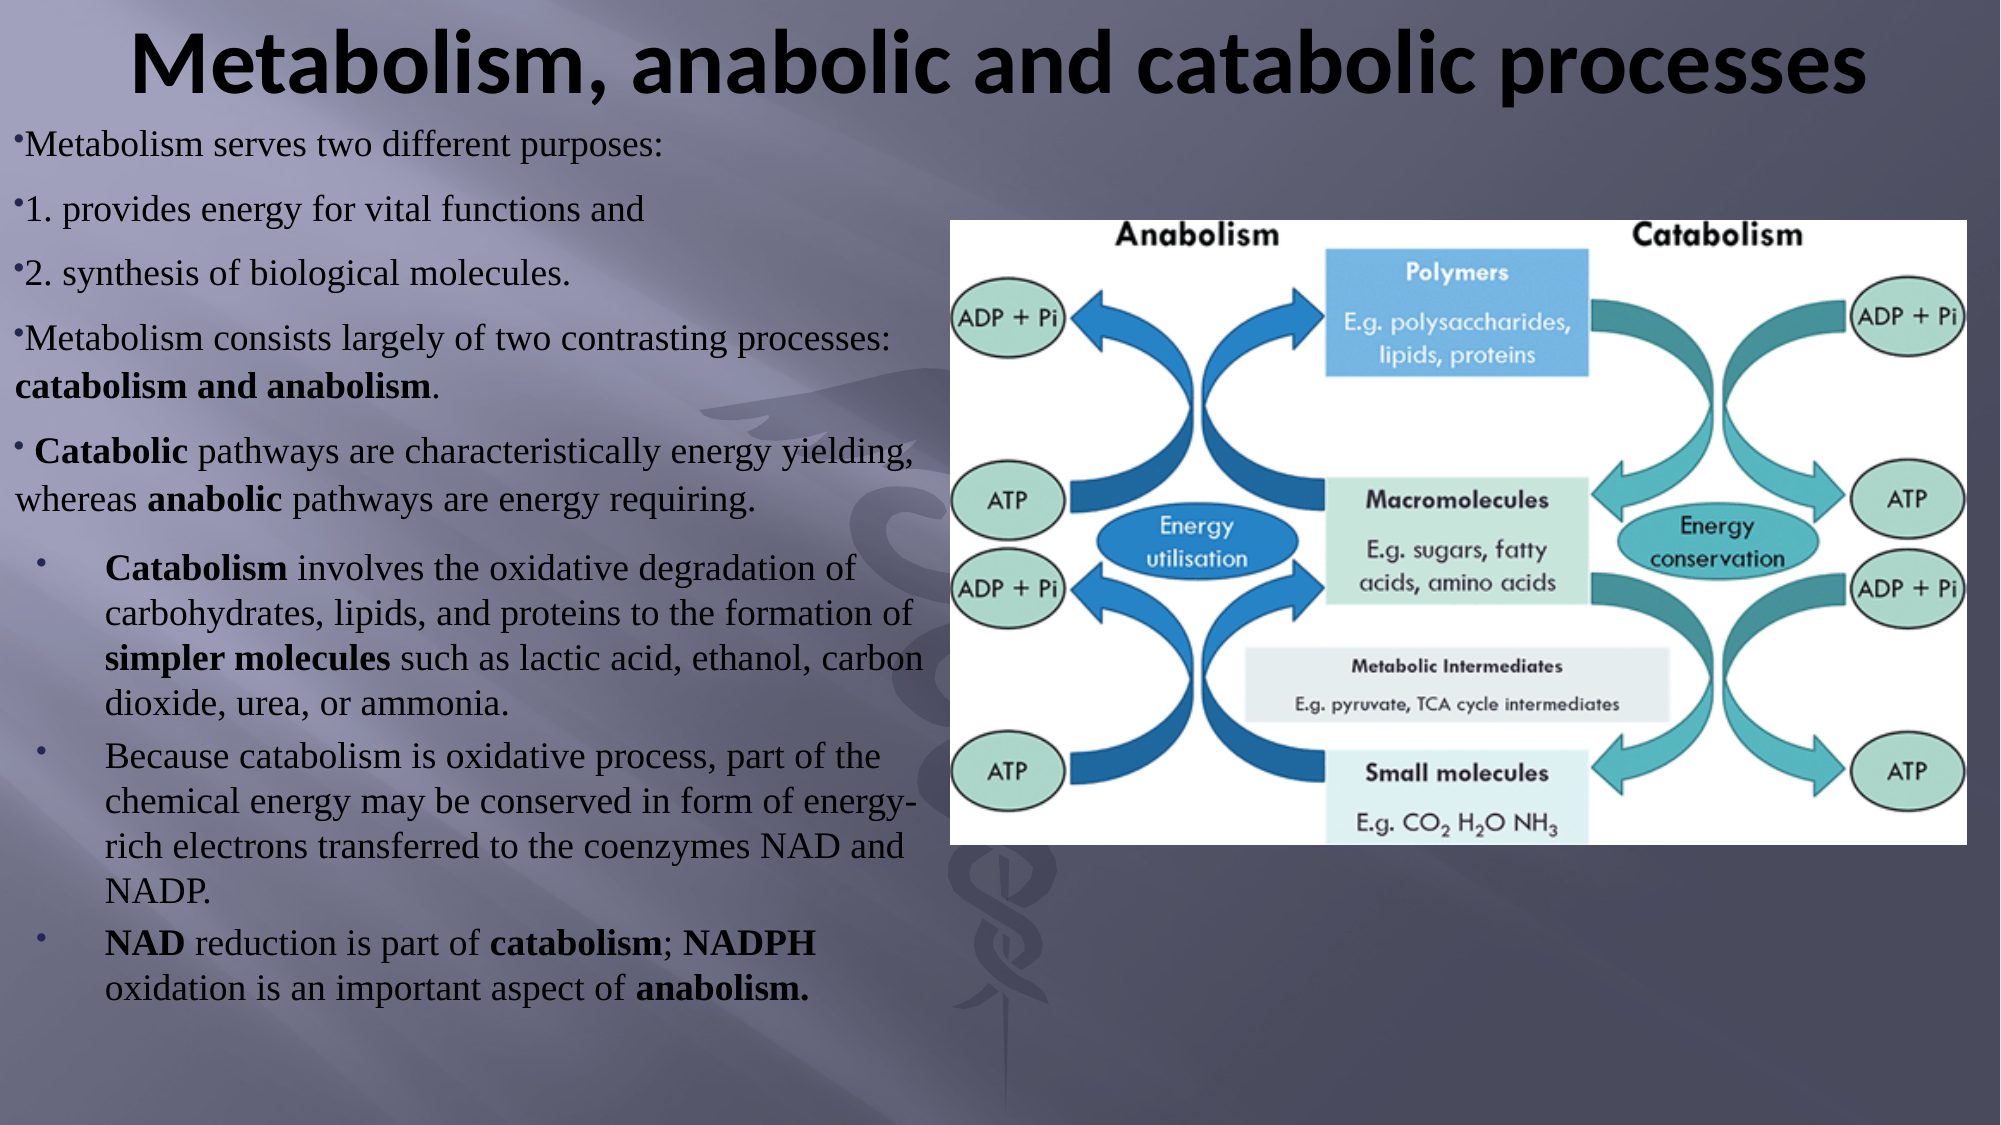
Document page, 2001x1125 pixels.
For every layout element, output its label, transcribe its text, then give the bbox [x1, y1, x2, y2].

list Metabolism serves two different purposes: 1. provides energy for vital functions and 2. synthesis of biological molecules. Metabolism consists largely of two contrasting processes: catabolism and anabolism. Catabolic pathways are characteristically energy yielding, whereas anabolic pathways are energy requiring. Catabolism involves the oxidative degradation of carbohydrates, lipids, and proteins to the formation of simpler molecules such as lactic acid, ethanol, carbon dioxide, urea, or ammonia. Because catabolism is oxidative process, part of the chemical energy may be conserved in form of energy-rich electrons transferred to the coenzymes NAD and NADP. NAD reduction is part of catabolism; NADPH oxidation is an important aspect of anabolism. [0, 108, 977, 1125]
title Metabolism, anabolic and catabolic processes [99, 0, 1900, 151]
picture [950, 220, 1967, 845]
